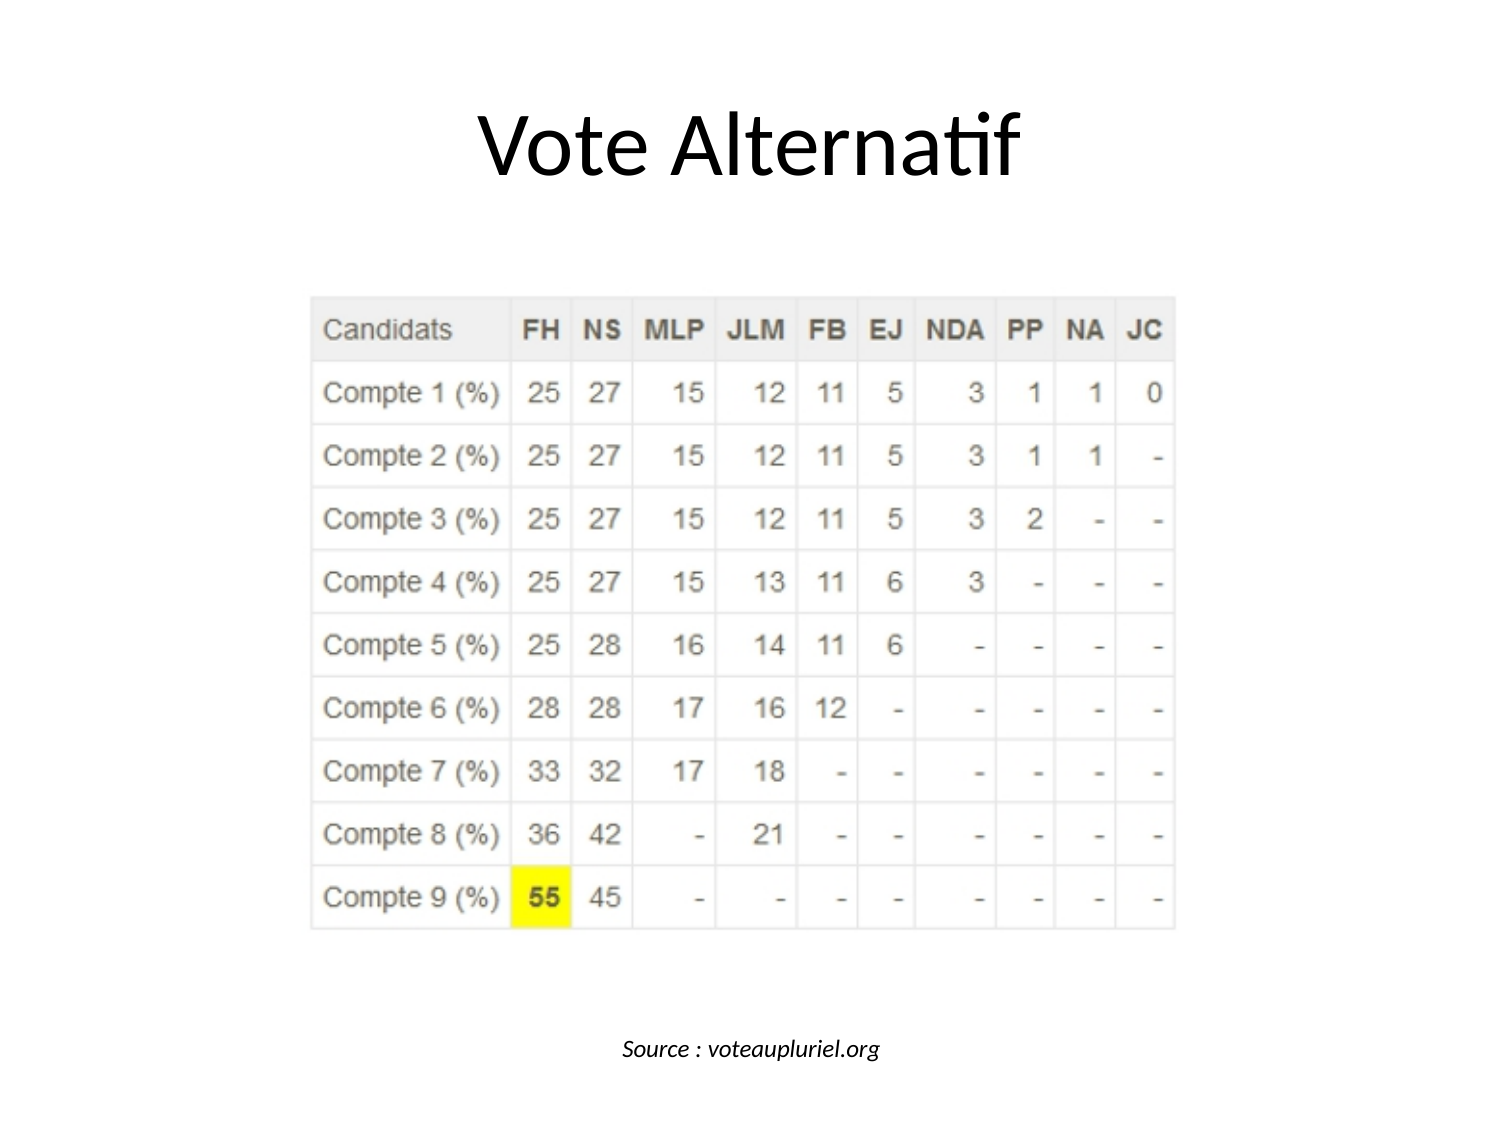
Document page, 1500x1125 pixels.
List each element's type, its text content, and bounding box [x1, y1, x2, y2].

picture [300, 287, 1186, 936]
title Vote Alternatif [75, 45, 1425, 233]
text_box Source : voteaupluriel.org [268, 1025, 1235, 1070]
